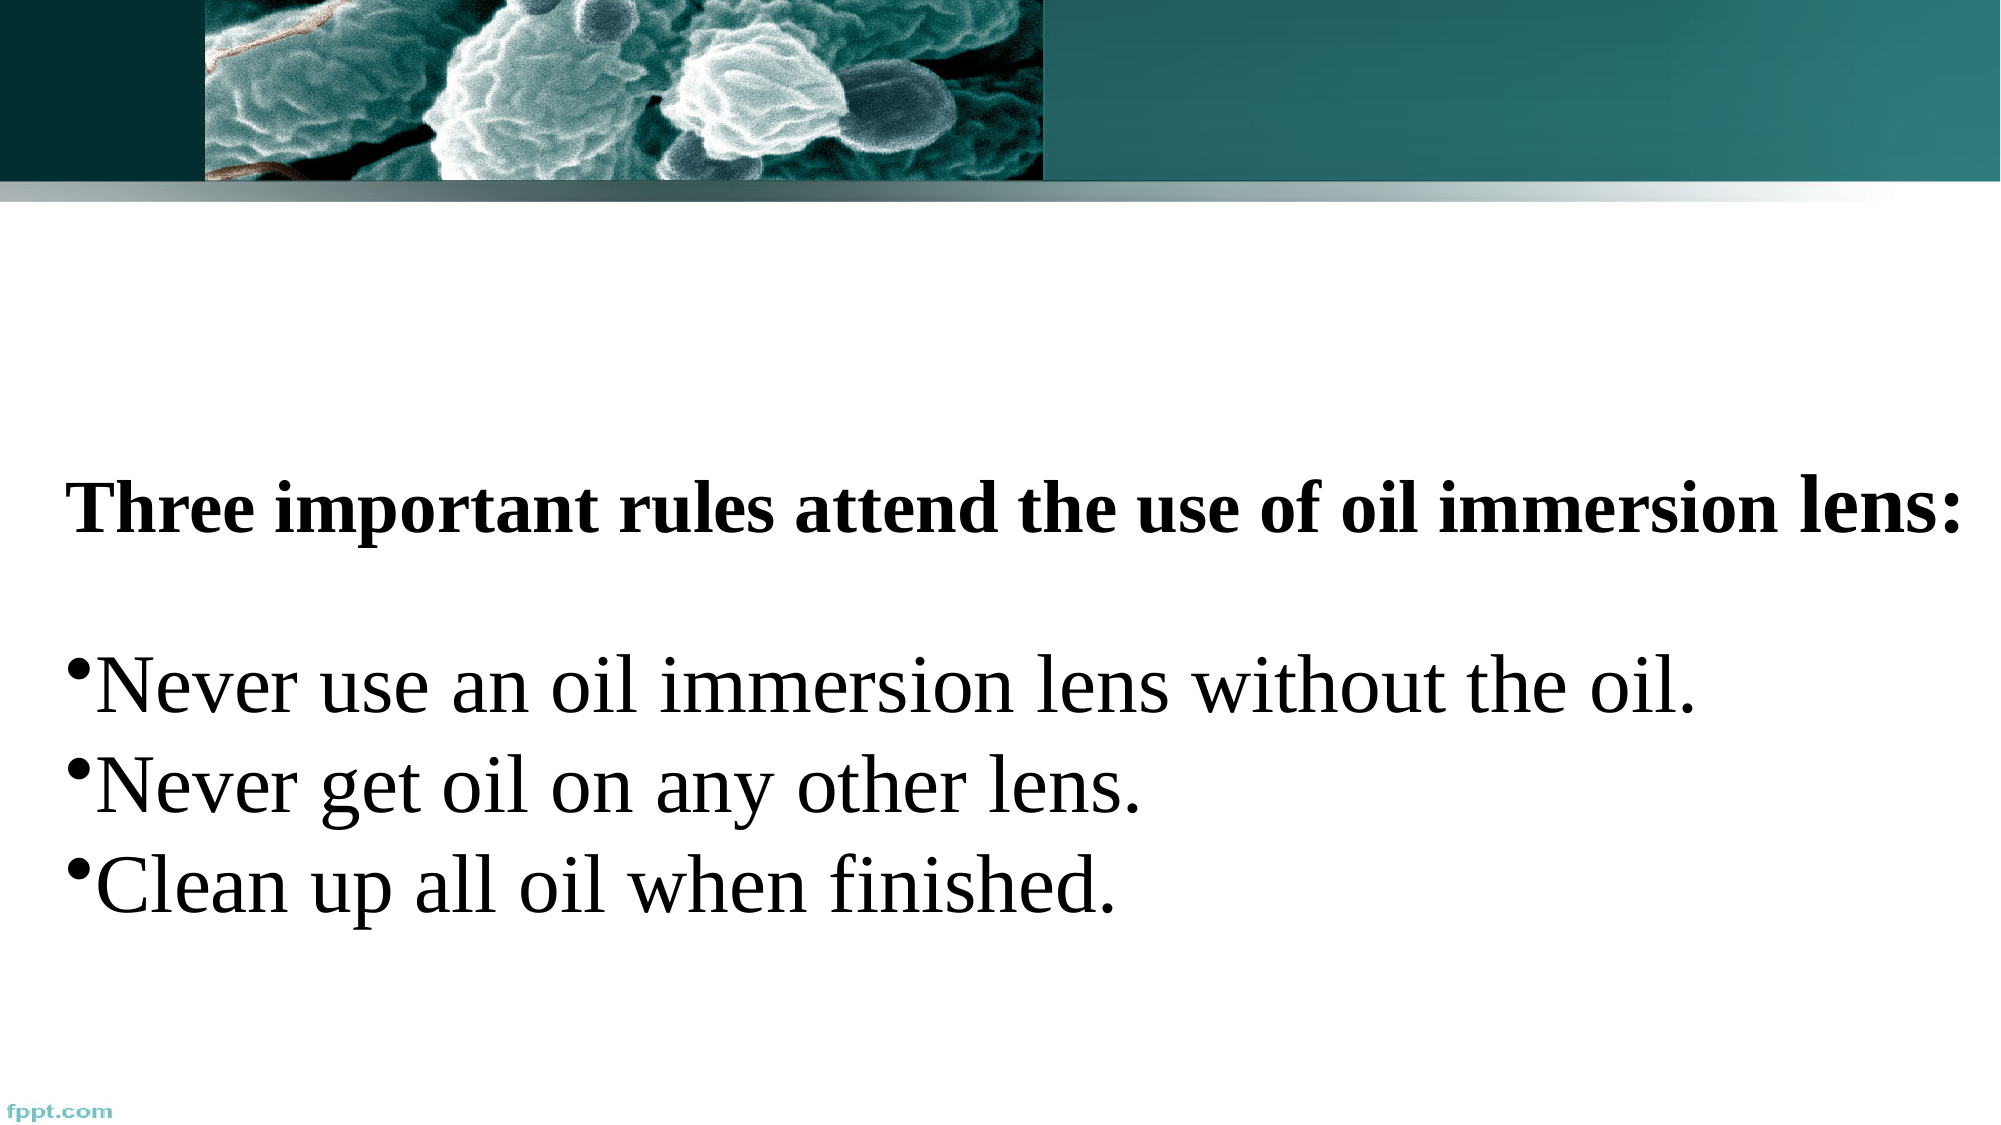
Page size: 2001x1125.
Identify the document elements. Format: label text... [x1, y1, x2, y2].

text_box Three important rules attend the use of oil immersion lens: Never use an oil immersion lens without the oil. Never get oil on any other lens. Clean up all oil when finished. [50, 241, 2000, 1125]
picture [0, 0, 2001, 1125]
